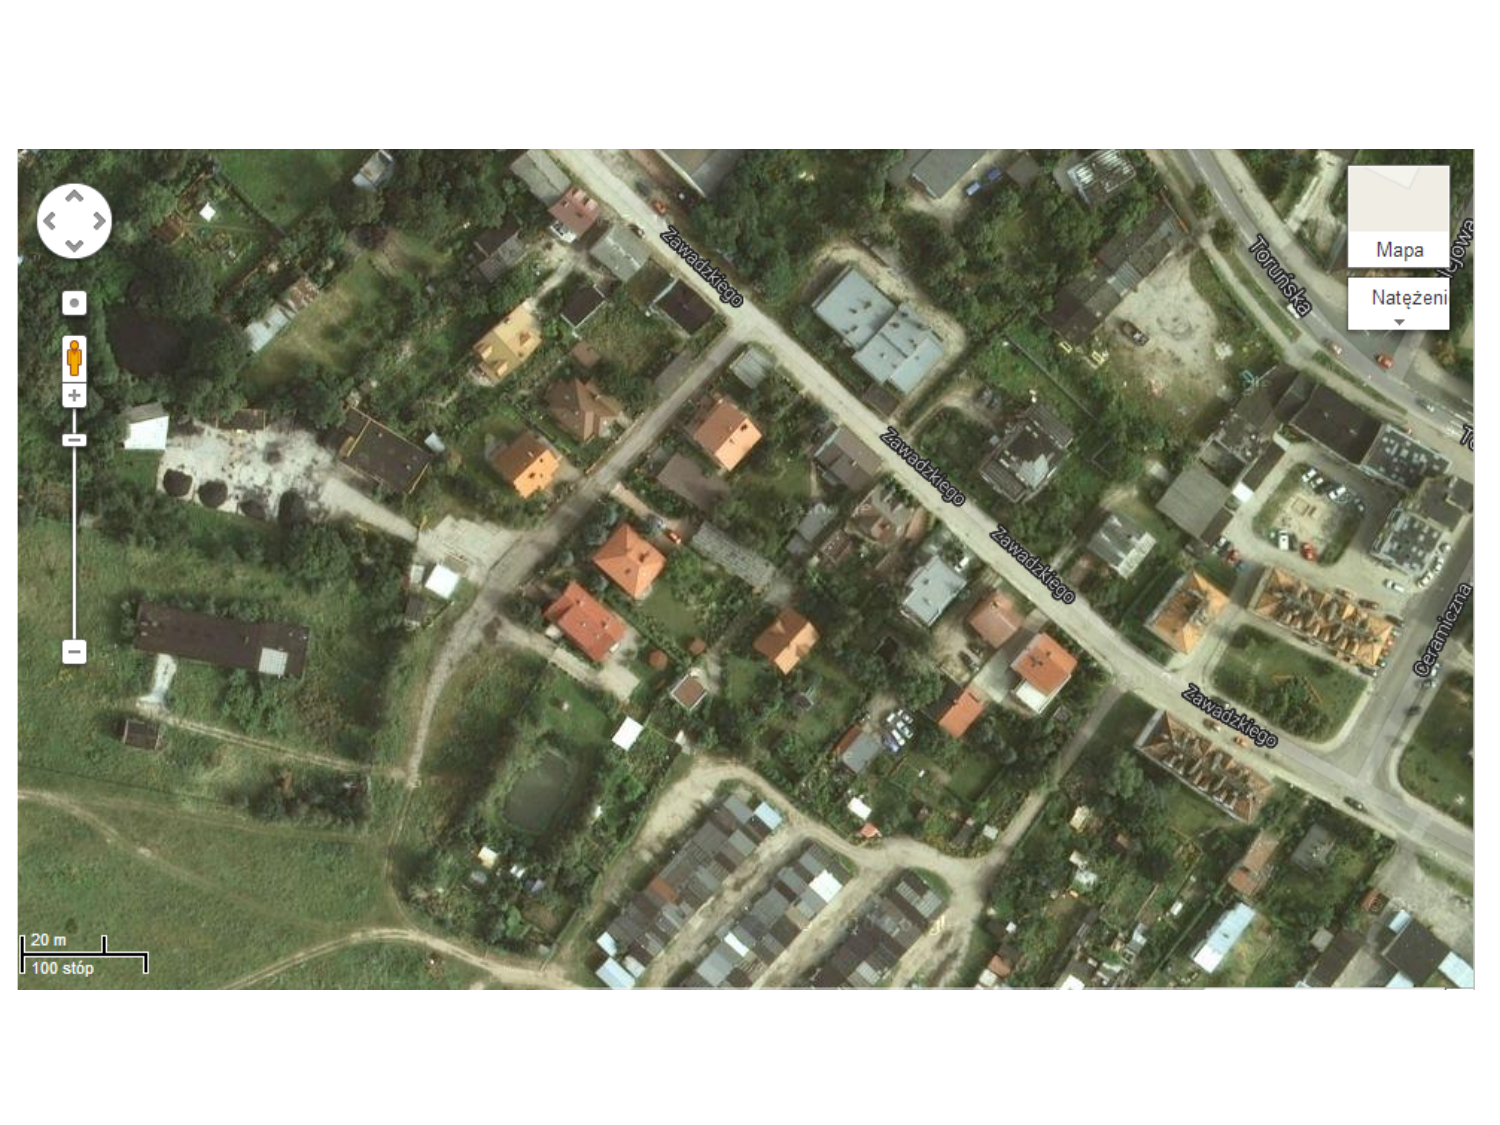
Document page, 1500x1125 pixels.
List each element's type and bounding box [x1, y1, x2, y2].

picture [17, 148, 1476, 990]
